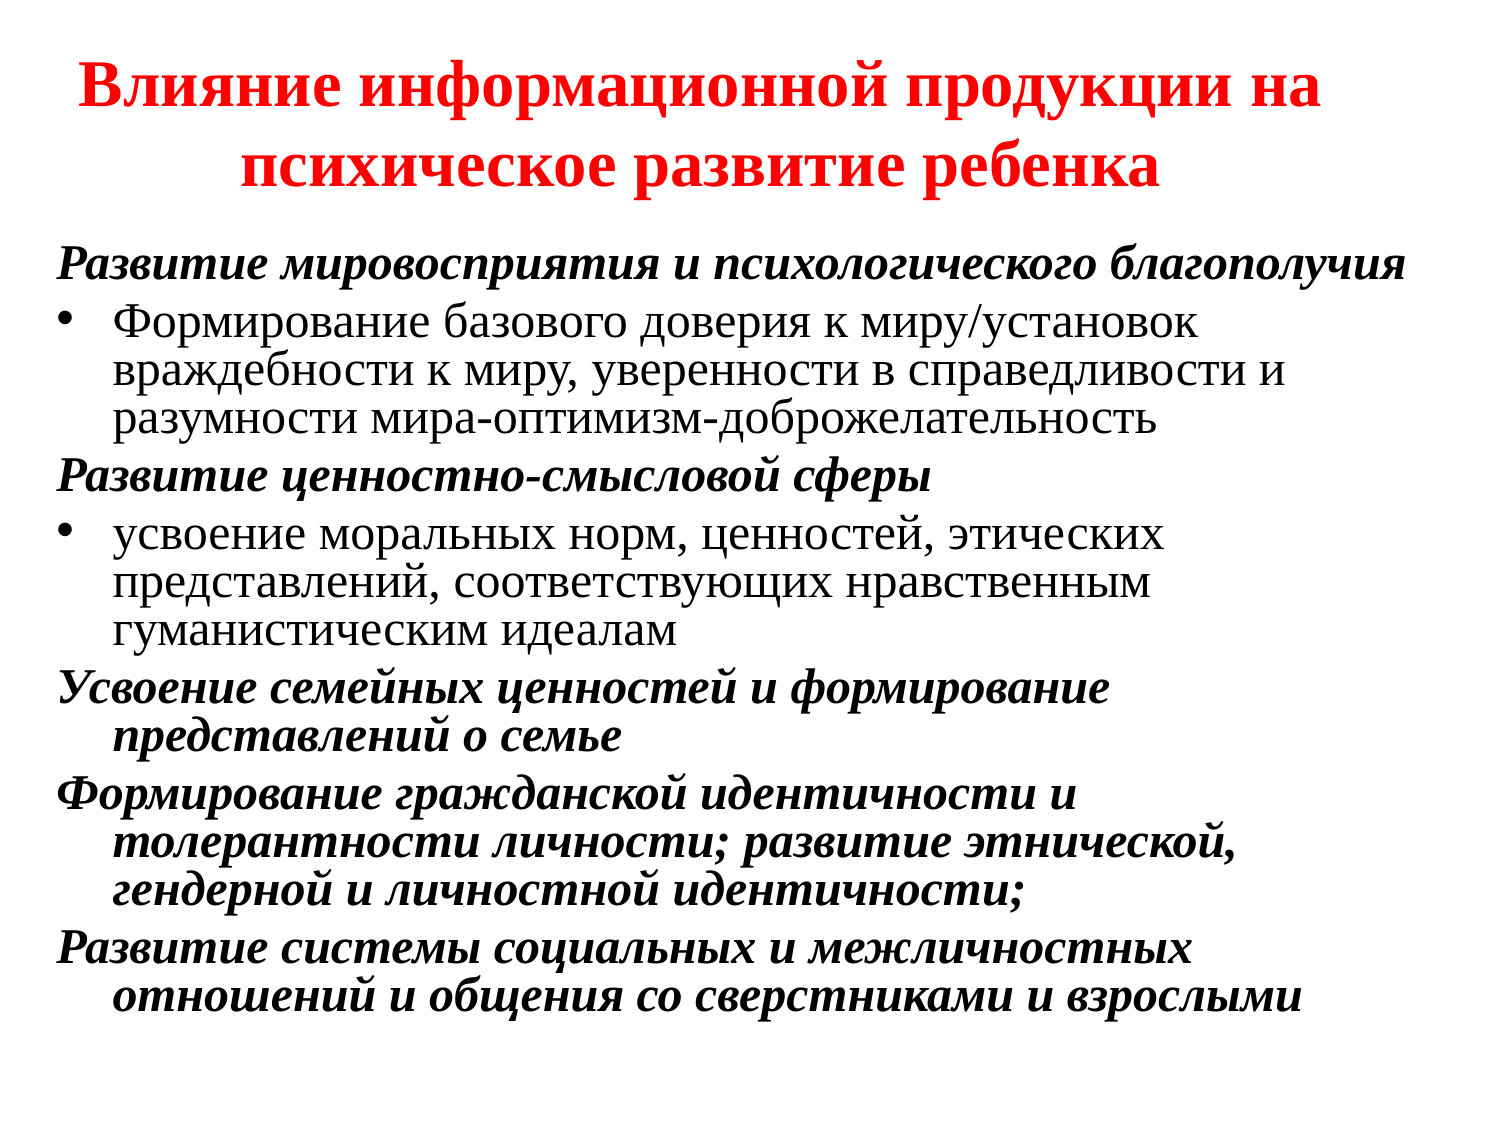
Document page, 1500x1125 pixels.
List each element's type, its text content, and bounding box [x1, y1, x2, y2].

list Развитие мировосприятия и психологического благополучия Формирование базового доверия к миру/установок враждебности к миру, уверенности в справедливости и разумности мира-оптимизм-доброжелательность Развитие ценностно-смысловой сферы усвоение моральных норм, ценностей, этических представлений, соответствующих нравственным гуманистическим идеалам Усвоение семейных ценностей и формирование представлений о семье Формирование гражданской идентичности и толерантности личности; развитие этнической, гендерной и личностной идентичности; Развитие системы социальных и межличностных отношений и общения со сверстниками и взрослыми [41, 234, 1459, 1002]
title Влияние информационной продукции на психическое развитие ребенка [29, 26, 1373, 214]
